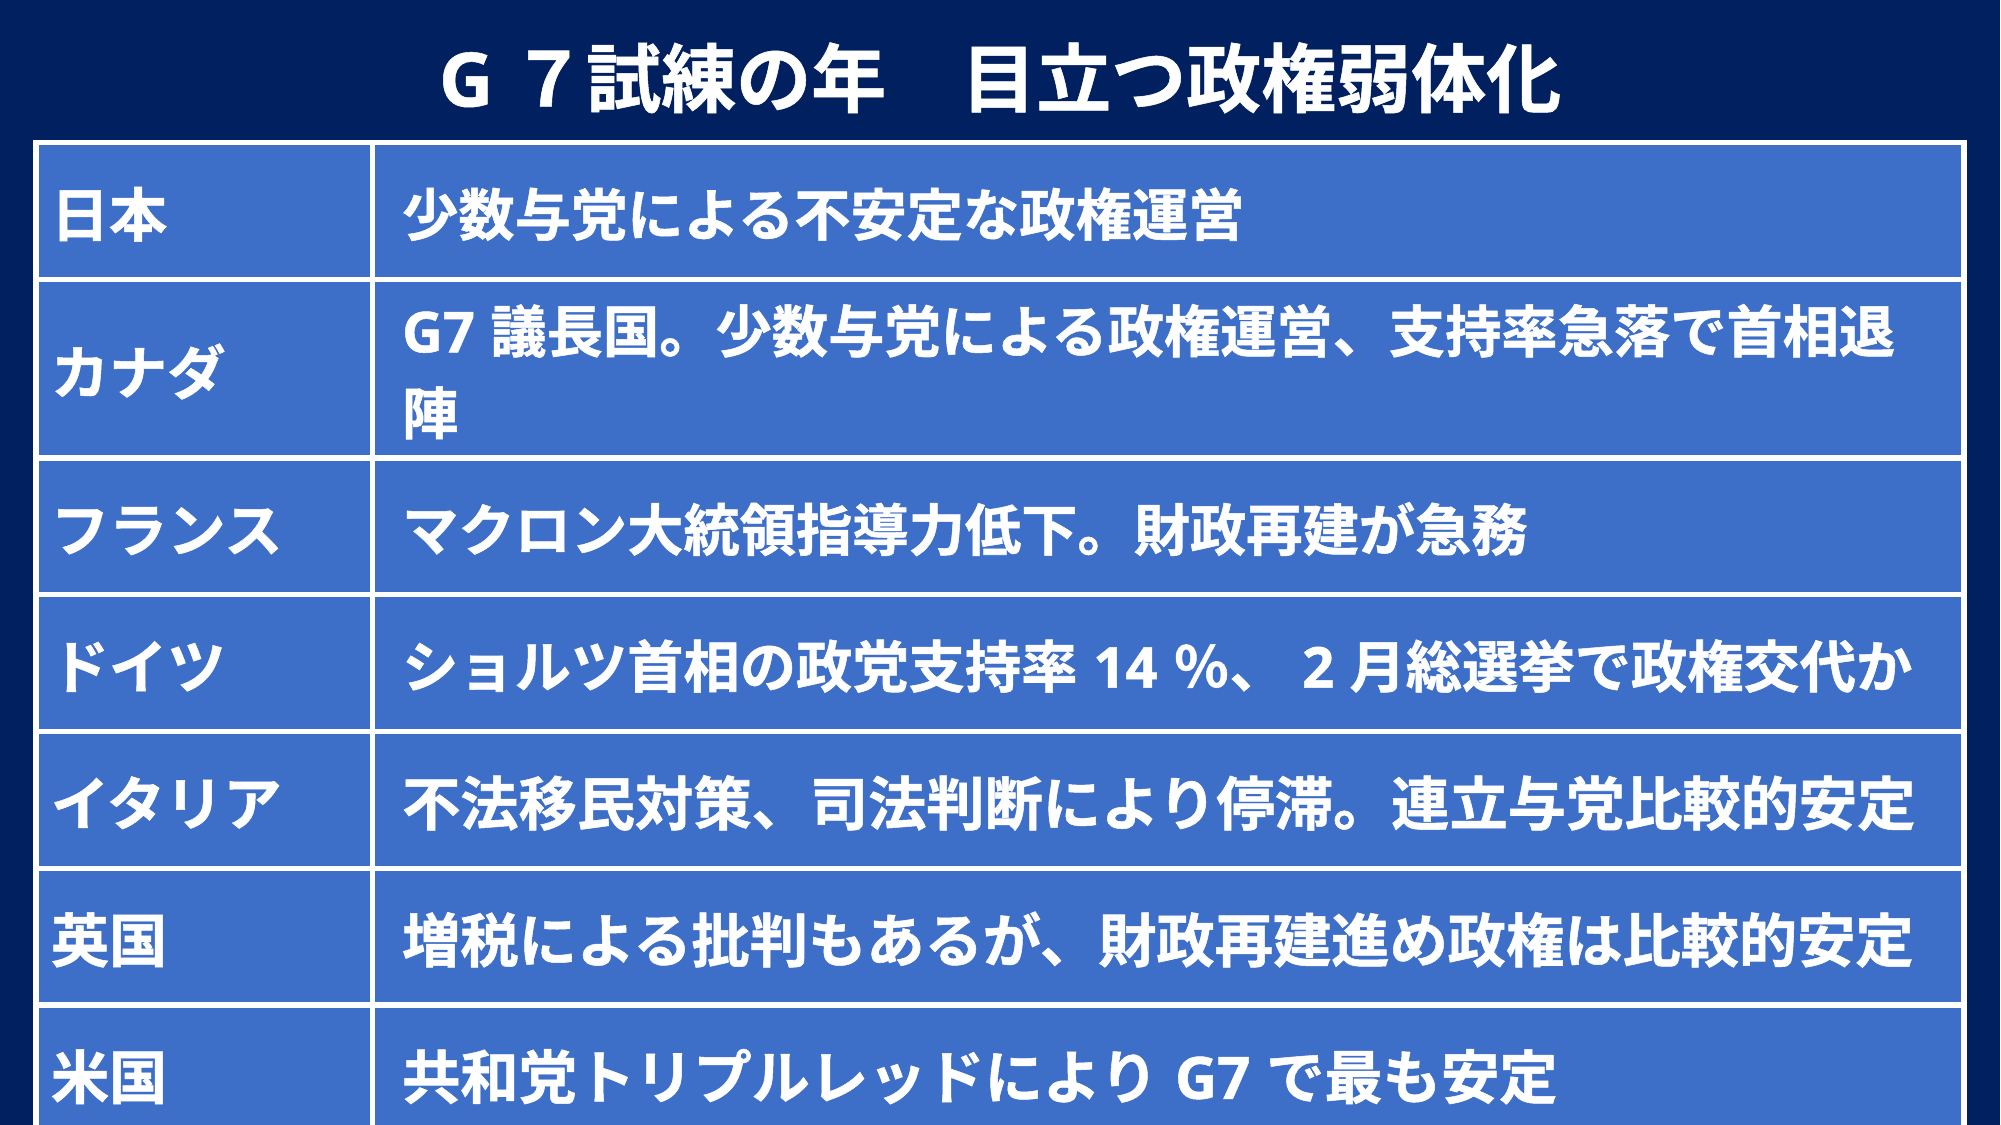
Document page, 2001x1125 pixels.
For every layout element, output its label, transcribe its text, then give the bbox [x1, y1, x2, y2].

table_cell G7議長国。少数与党による政権運営、支持率急落で首相退陣 [375, 282, 1961, 455]
table_cell 共和党トリプルレッドによりG7で最も安定 [375, 1008, 1961, 1125]
table_cell カナダ [39, 282, 370, 455]
table_header 日本 [39, 145, 370, 277]
table_cell 英国 [39, 871, 370, 1002]
table_cell マクロン大統領指導力低下。財政再建が急務 [375, 461, 1961, 592]
table_cell 増税による批判もあるが、財政再建進め政権は比較的安定 [375, 871, 1961, 1002]
table_cell 不法移民対策、司法判断により停滞。連立与党比較的安定 [375, 734, 1961, 866]
table_cell 米国 [39, 1008, 370, 1125]
table_cell ショルツ首相の政党支持率14％、2月総選挙で政権交代か [375, 597, 1961, 729]
table_cell フランス [39, 461, 370, 592]
text_box G７試練の年 目立つ政権弱体化 [424, 24, 1576, 129]
table_cell イタリア [39, 734, 370, 866]
table_header 少数与党による不安定な政権運営 [375, 145, 1961, 277]
table_cell ドイツ [39, 597, 370, 729]
